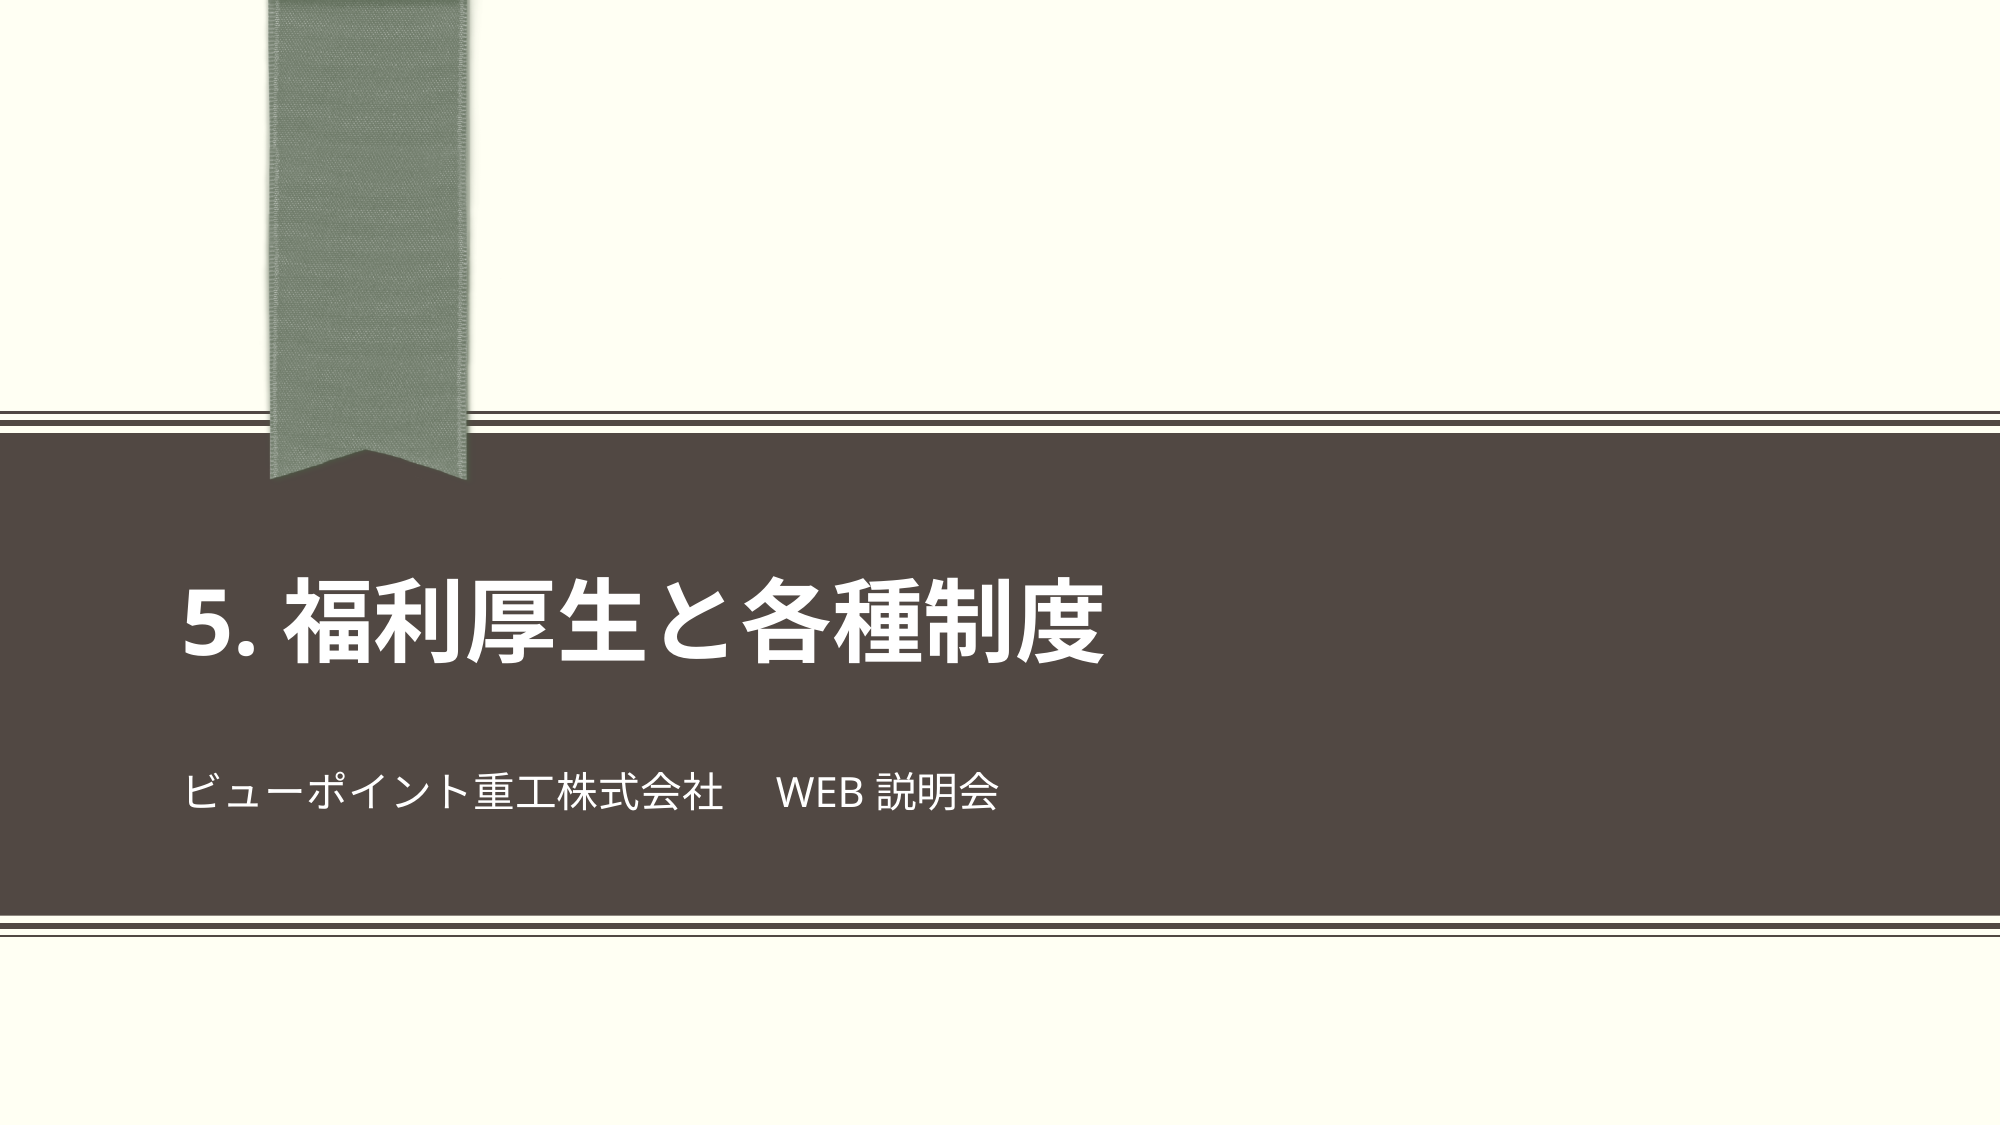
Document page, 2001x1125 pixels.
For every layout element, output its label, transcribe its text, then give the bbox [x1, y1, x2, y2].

list ビューポイント重工株式会社 WEB説明会 [181, 763, 1834, 848]
title 5.福利厚生と各種制度 [181, 487, 1834, 763]
